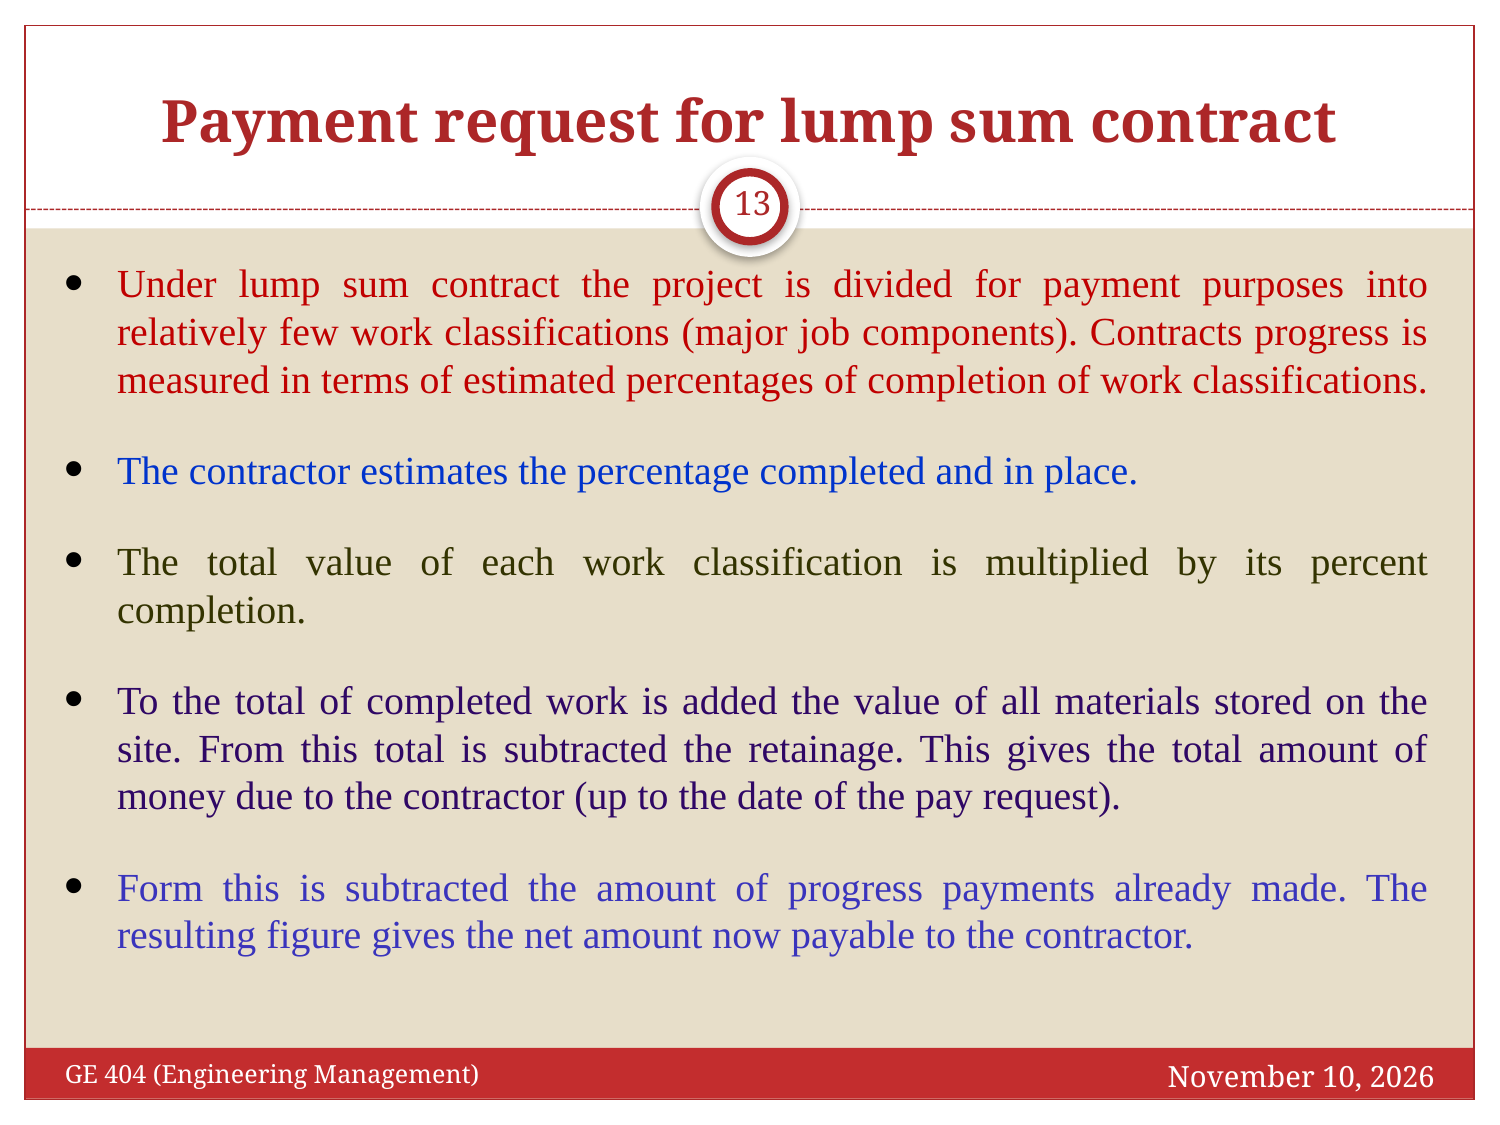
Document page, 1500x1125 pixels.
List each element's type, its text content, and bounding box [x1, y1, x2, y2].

list Under lump sum contract the project is divided for payment purposes into relatively few work classifications (major job components). Contracts progress is measured in terms of estimated percentages of completion of work classifications. The contractor estimates the percentage completed and in place. The total value of each work classification is multiplied by its percent completion. To the total of completed work is added the value of all materials stored on the site. From this total is subtracted the retainage. This gives the total amount of money due to the contractor (up to the date of the pay request). Form this is subtracted the amount of progress payments already made. The resulting figure gives the net amount now payable to the contractor. [49, 250, 1445, 1001]
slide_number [950, 1050, 1450, 1111]
title Payment request for lump sum contract [49, 37, 1450, 162]
footer GE 404 (Engineering Management) [50, 1051, 638, 1112]
slide_number 13 [715, 168, 791, 241]
